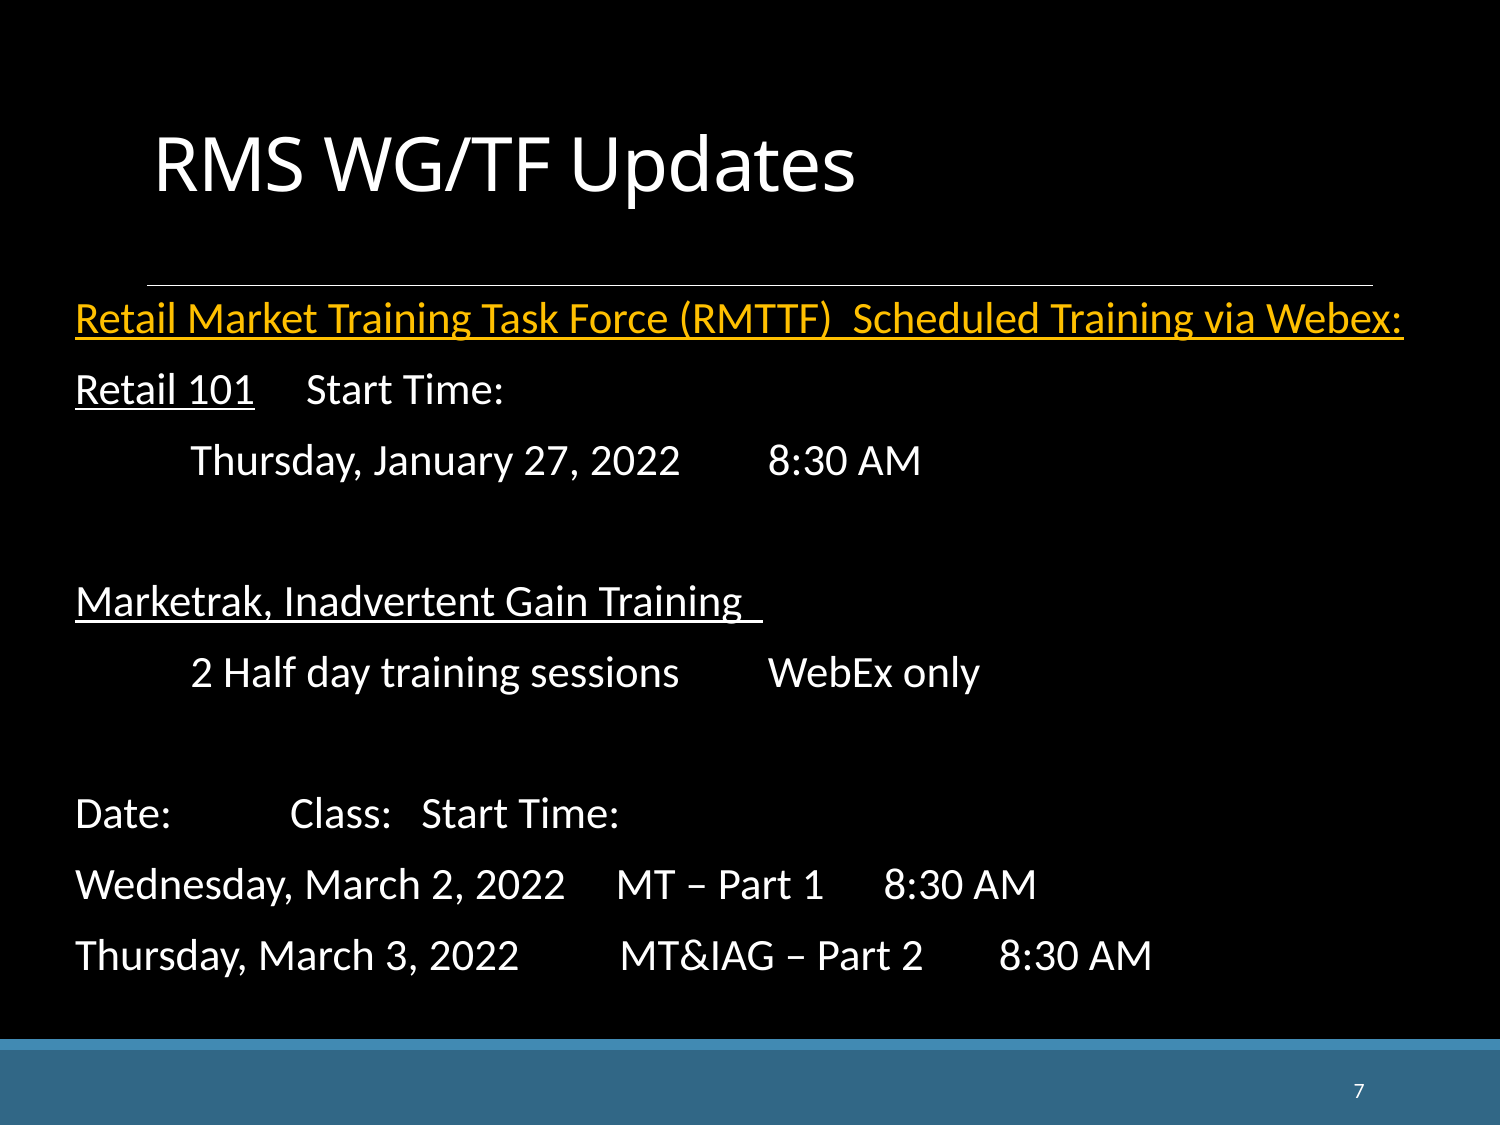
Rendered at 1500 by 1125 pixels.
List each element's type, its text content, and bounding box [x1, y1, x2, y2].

list Retail Market Training Task Force (RMTTF) Scheduled Training via Webex: Retail 101 Start Time: Thursday, January 27, 2022 8:30 AM Marketrak, Inadvertent Gain Training 2 Half day training sessions WebEx only Date: Class: Start Time: Wednesday, March 2, 2022 MT – Part 1 8:30 AM Thursday, March 3, 2022 MT&IAG – Part 2 8:30 AM [75, 287, 1450, 1004]
text_box RMS WG/TF Updates [137, 99, 1375, 238]
slide_number 7 [1218, 1059, 1380, 1120]
